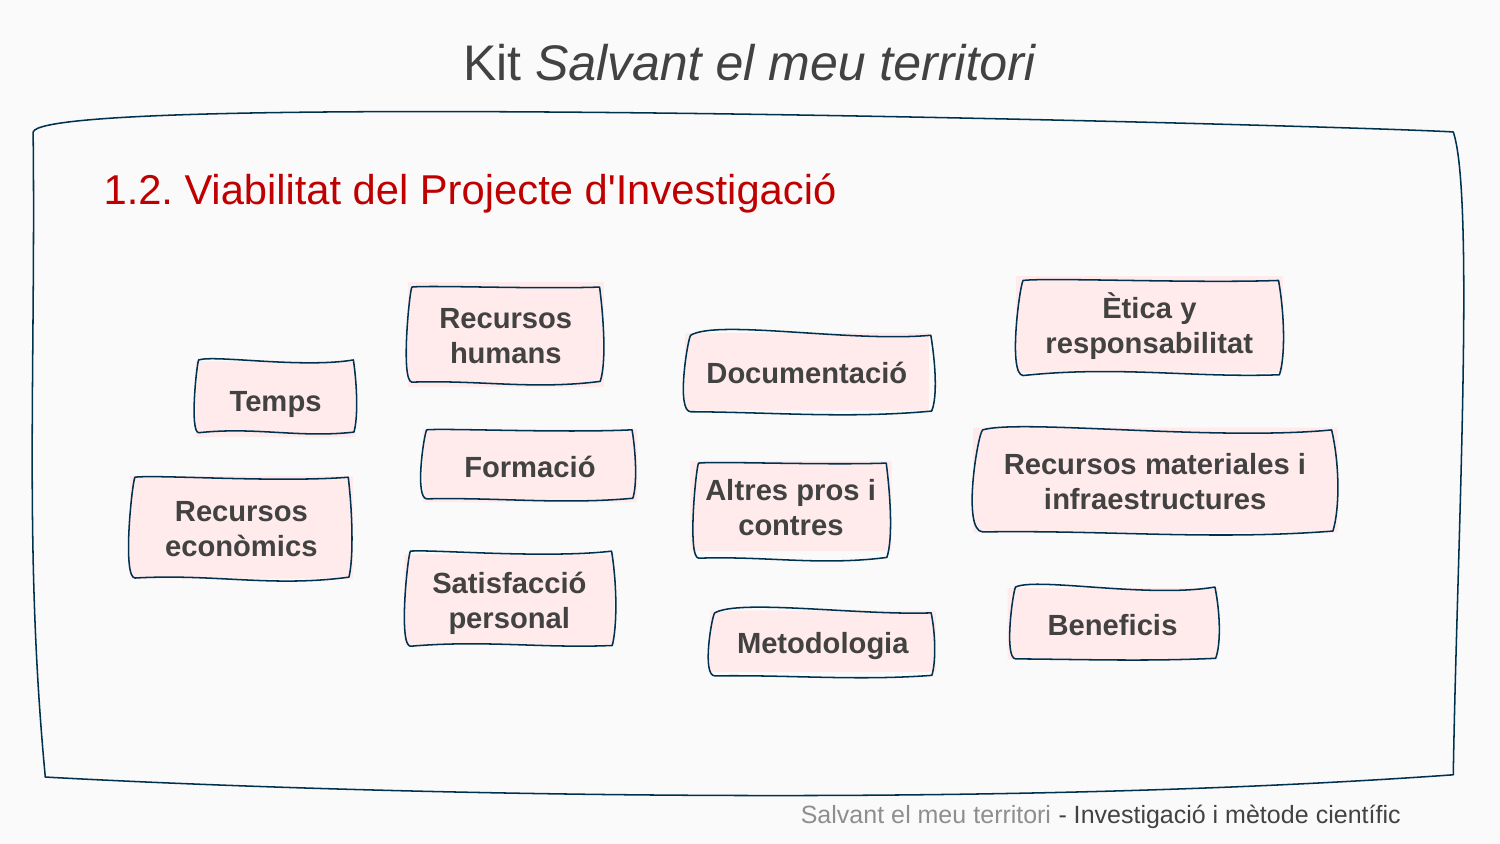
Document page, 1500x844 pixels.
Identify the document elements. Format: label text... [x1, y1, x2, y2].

text_box [194, 358, 357, 434]
text_box Kit Salvant el meu territori [0, 20, 1499, 106]
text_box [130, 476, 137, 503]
text_box Recursos materiales i infraestructures [973, 427, 992, 471]
text_box Altres pros i contres [690, 460, 892, 552]
text_box Recursos humans [407, 367, 604, 387]
text_box [32, 111, 1464, 790]
text_box [404, 550, 616, 647]
text_box [420, 429, 636, 501]
text_box Recursos materiales i infraestructures [973, 521, 1057, 533]
text_box Formació [422, 429, 638, 503]
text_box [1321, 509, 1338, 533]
text_box 1.2. Viabilitat del Projecte d'Investigació [88, 147, 1417, 234]
text_box Metodologia [851, 610, 936, 673]
text_box [683, 329, 936, 415]
text_box Recursos humans [407, 282, 604, 321]
text_box [972, 426, 1338, 536]
text_box [1015, 279, 1284, 376]
text_box Recursos econòmics [175, 476, 353, 579]
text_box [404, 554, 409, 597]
text_box Ètica y responsabilitat [1016, 276, 1283, 317]
text_box Documentació [684, 332, 695, 364]
text_box [406, 286, 604, 385]
text_box Metodologia [709, 610, 719, 634]
text_box Temps [195, 428, 356, 438]
text_box [128, 476, 352, 582]
text_box [708, 607, 935, 678]
text_box Beneficis [1007, 588, 1029, 660]
text_box Salvant el meu territori - Investigació i mètode científic [88, 790, 1417, 844]
text_box [692, 462, 891, 561]
text_box Recursos materiales i infraestructures [1079, 427, 1338, 465]
text_box [1009, 584, 1220, 661]
text_box Documentació [808, 332, 929, 336]
